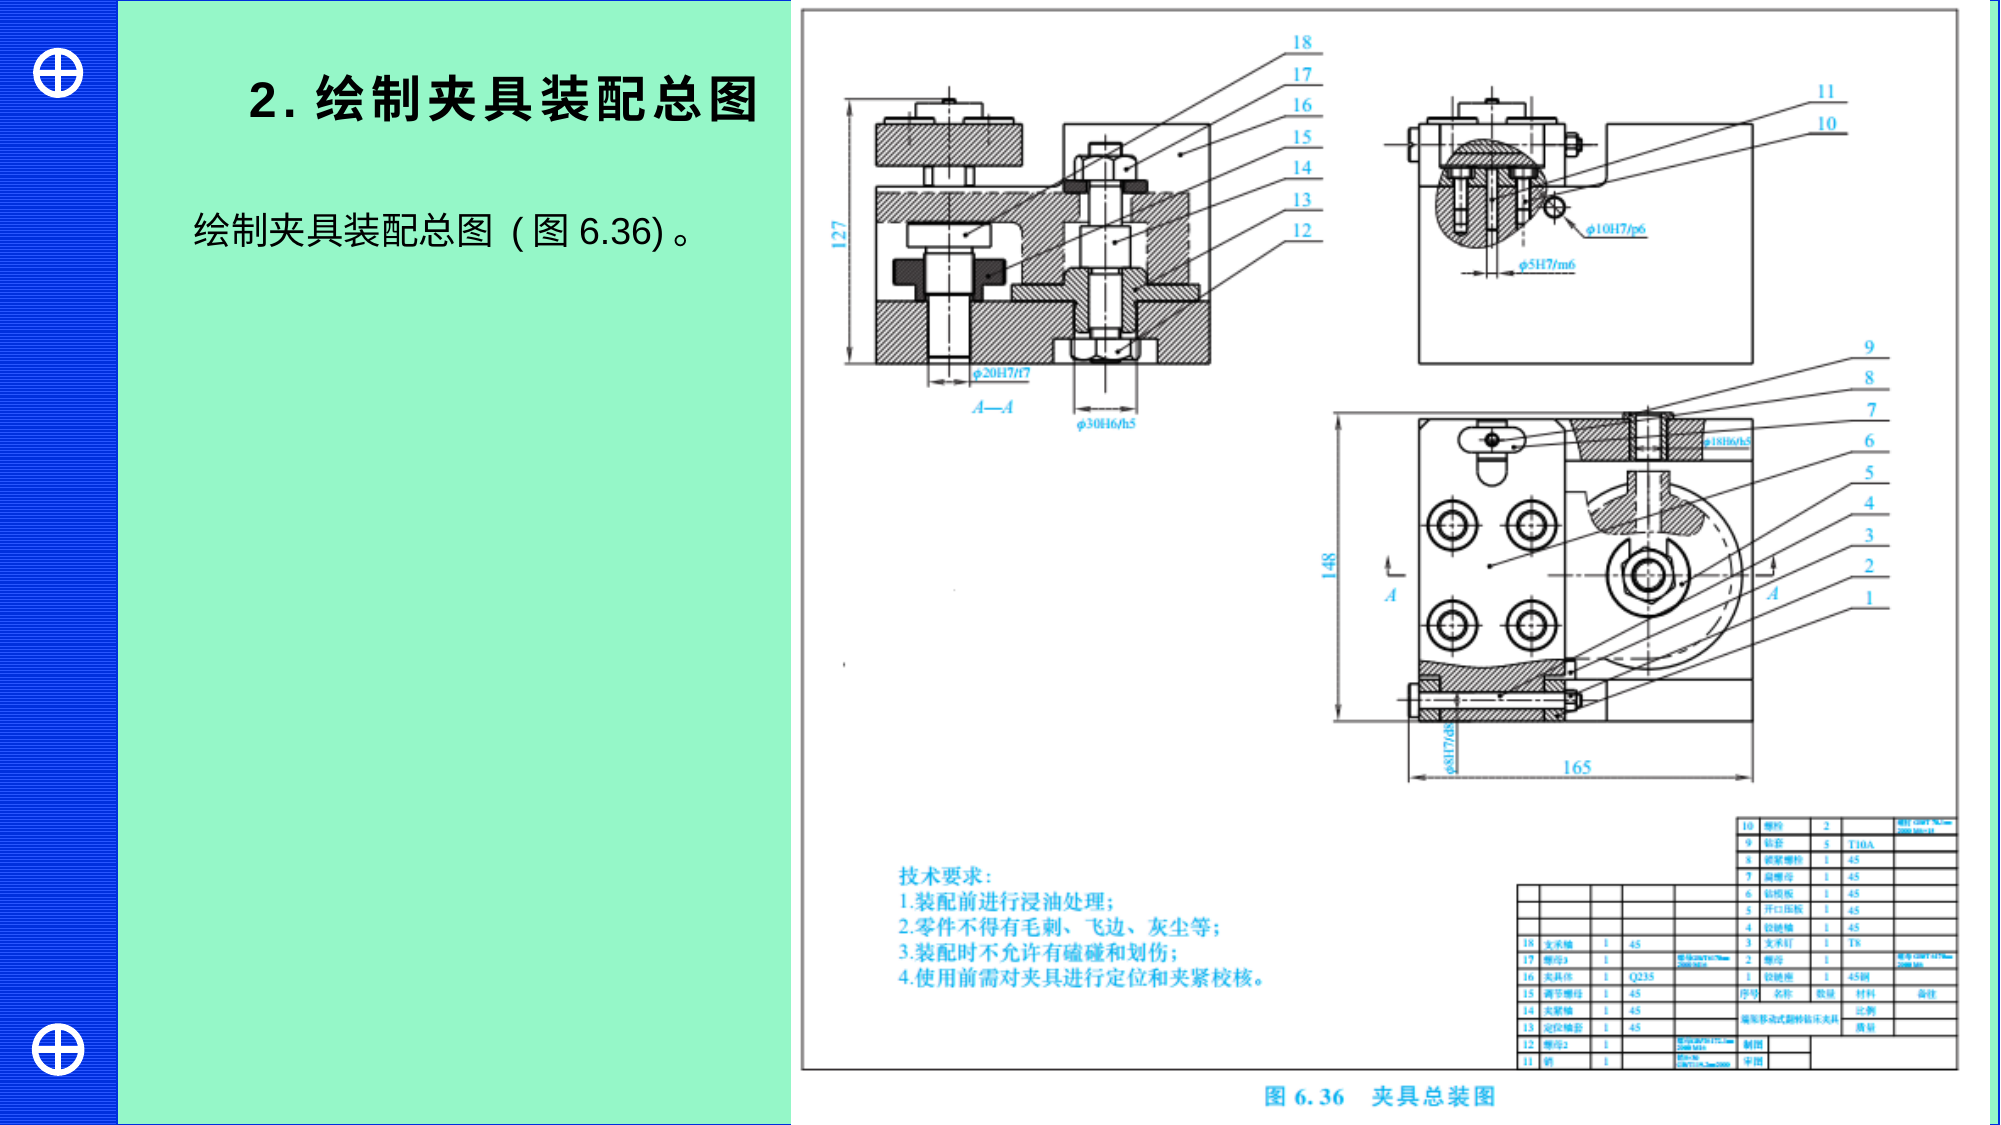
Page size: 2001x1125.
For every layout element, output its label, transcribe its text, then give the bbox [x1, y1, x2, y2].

picture [791, 0, 1990, 1125]
text_box 绘制夹具装配总图 (图6.36)。 [178, 199, 791, 260]
text_box 2.绘制夹具装配总图 [126, 18, 791, 140]
